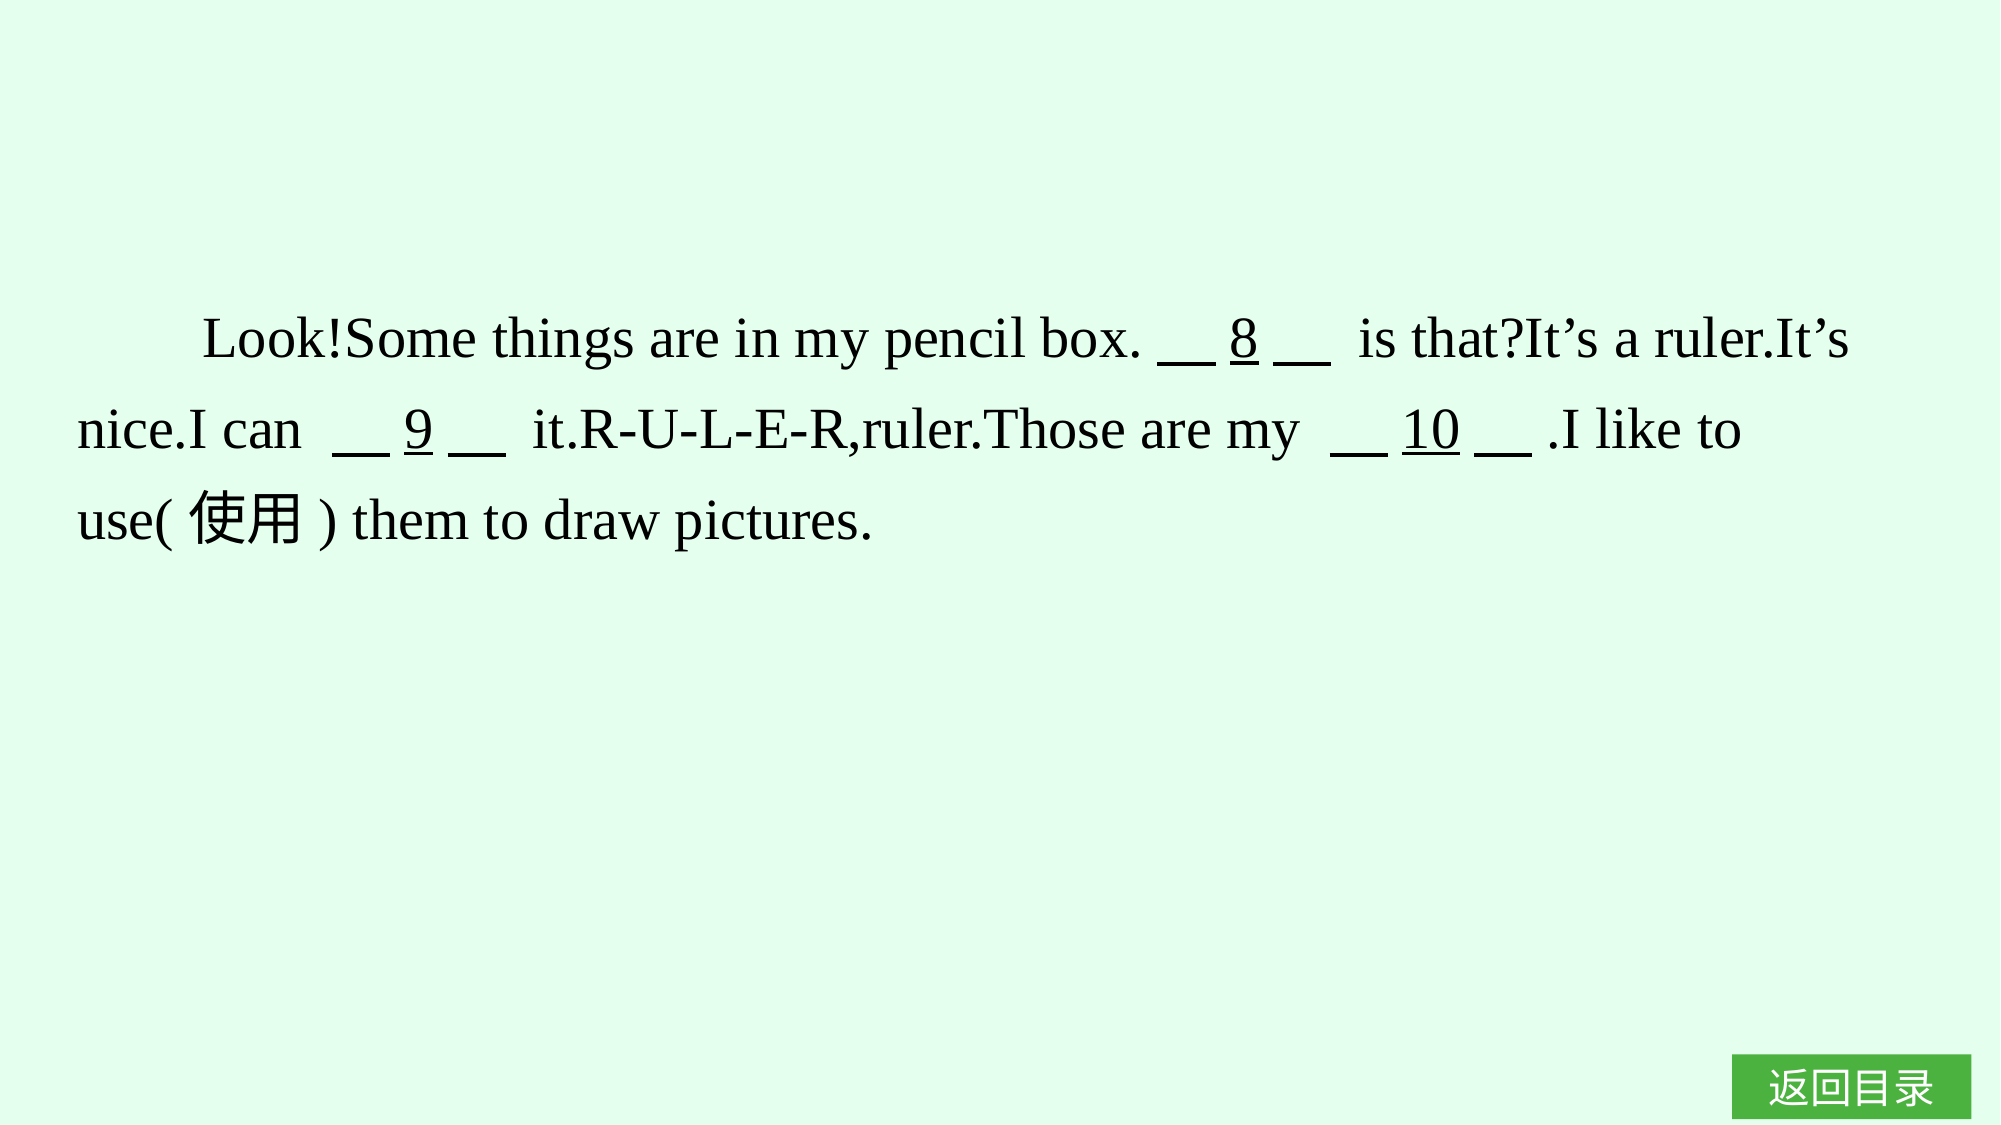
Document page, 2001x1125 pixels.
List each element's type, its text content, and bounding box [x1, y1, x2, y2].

text_box Look!Some things are in my pencil box. 8 is that?It’s a ruler.It’s nice.I can 9 it.R-U-L-E-R,ruler.Those are my 10 .I like to use(使用) them to draw pictures. [62, 271, 1938, 559]
